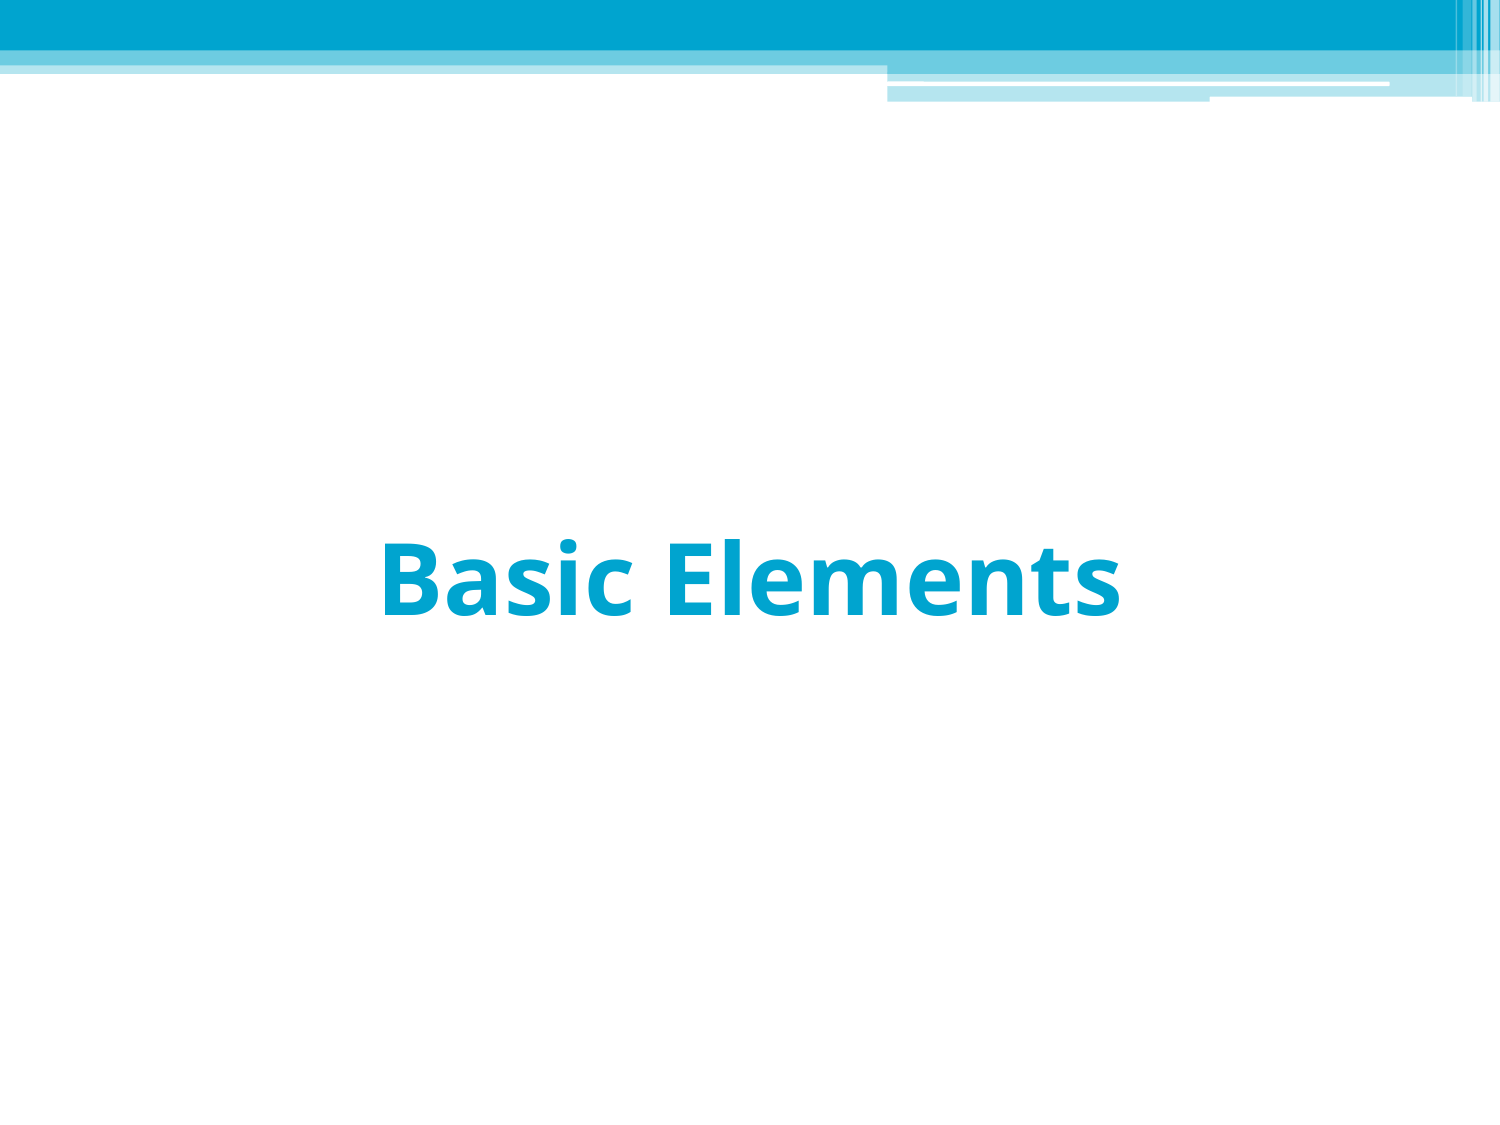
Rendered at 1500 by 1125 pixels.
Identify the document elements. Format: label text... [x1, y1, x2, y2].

title Basic Elements [174, 464, 1325, 688]
